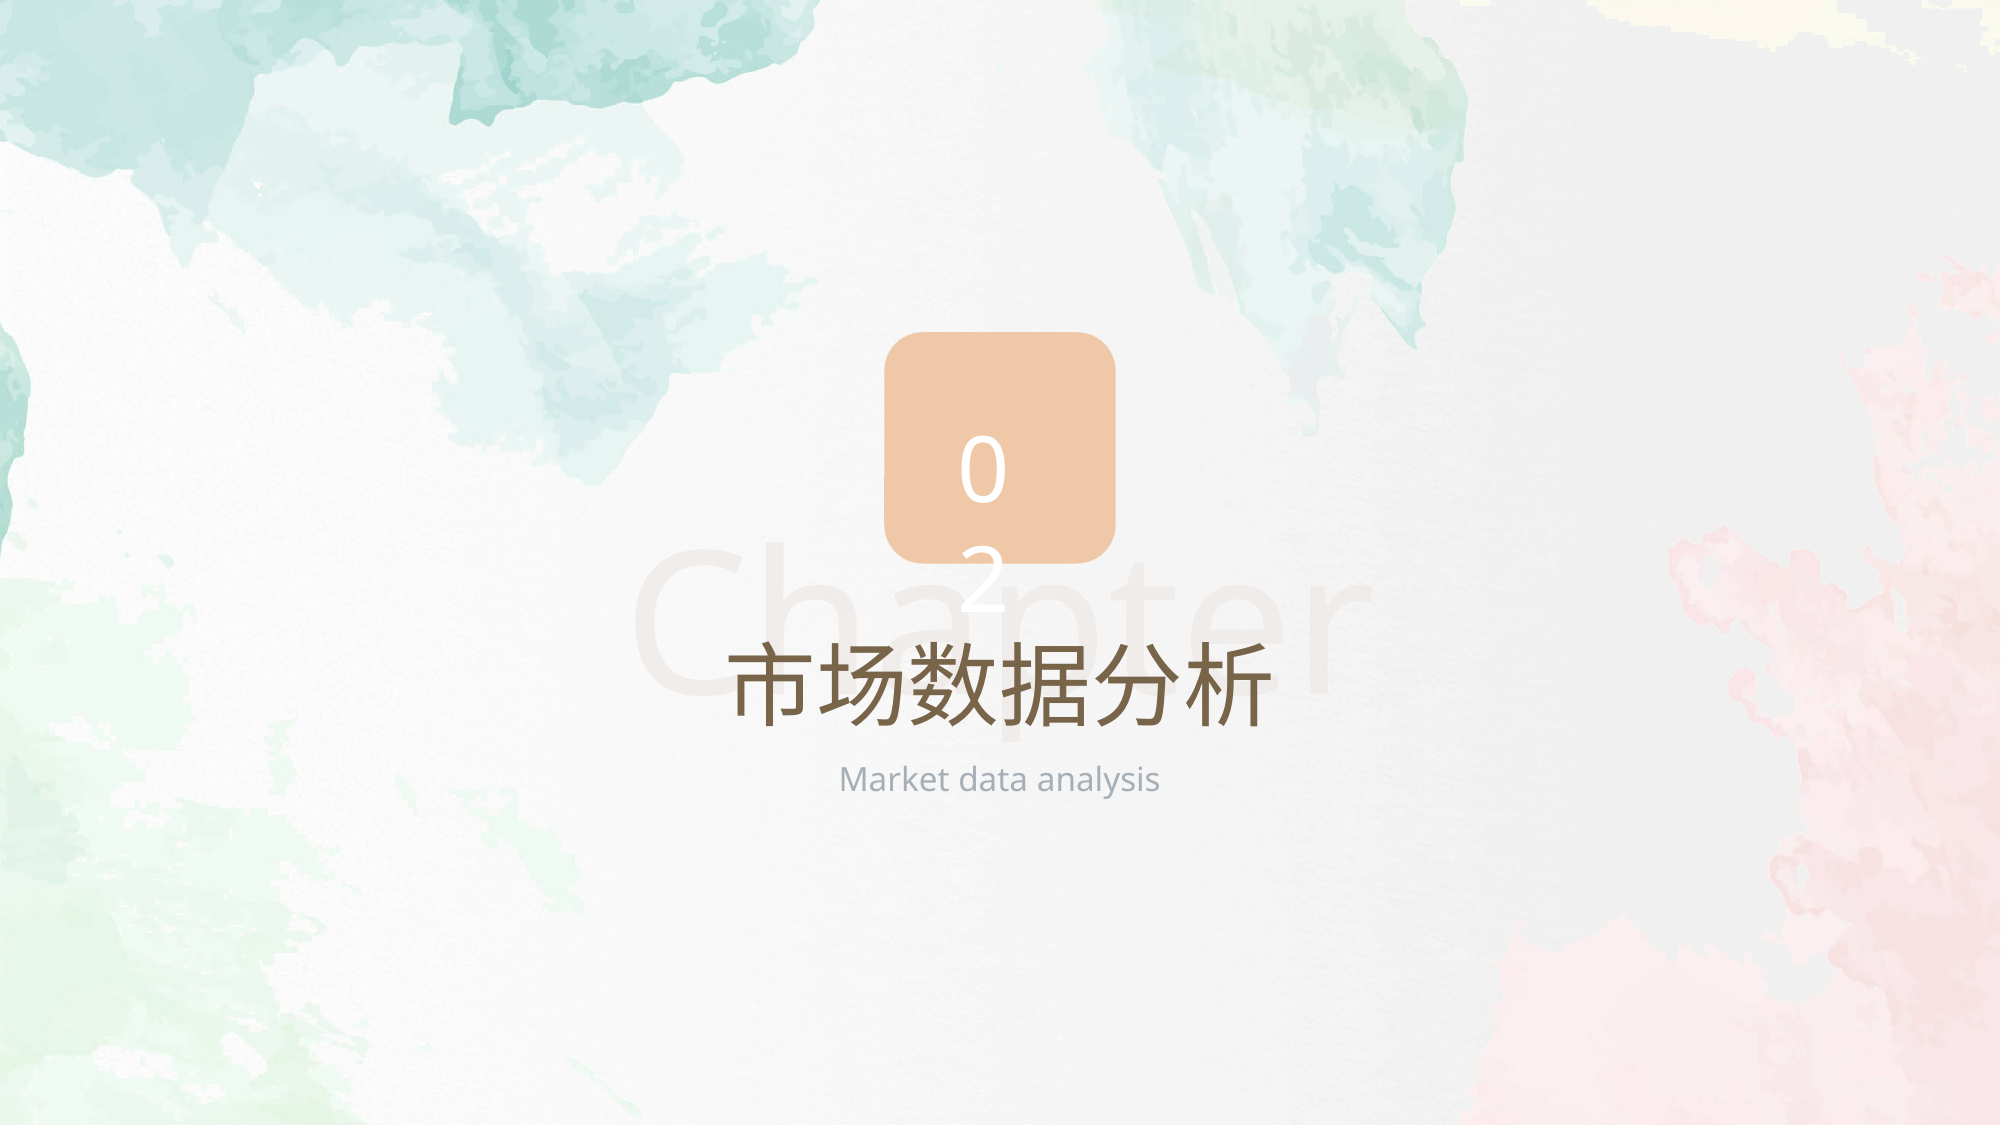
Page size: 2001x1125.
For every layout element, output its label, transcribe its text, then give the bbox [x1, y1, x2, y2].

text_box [884, 332, 1116, 564]
text_box Market data analysis [823, 750, 1177, 806]
picture [0, 0, 2001, 1125]
text_box Chapter [608, 487, 1392, 742]
text_box 市场数据分析 [709, 620, 1291, 745]
